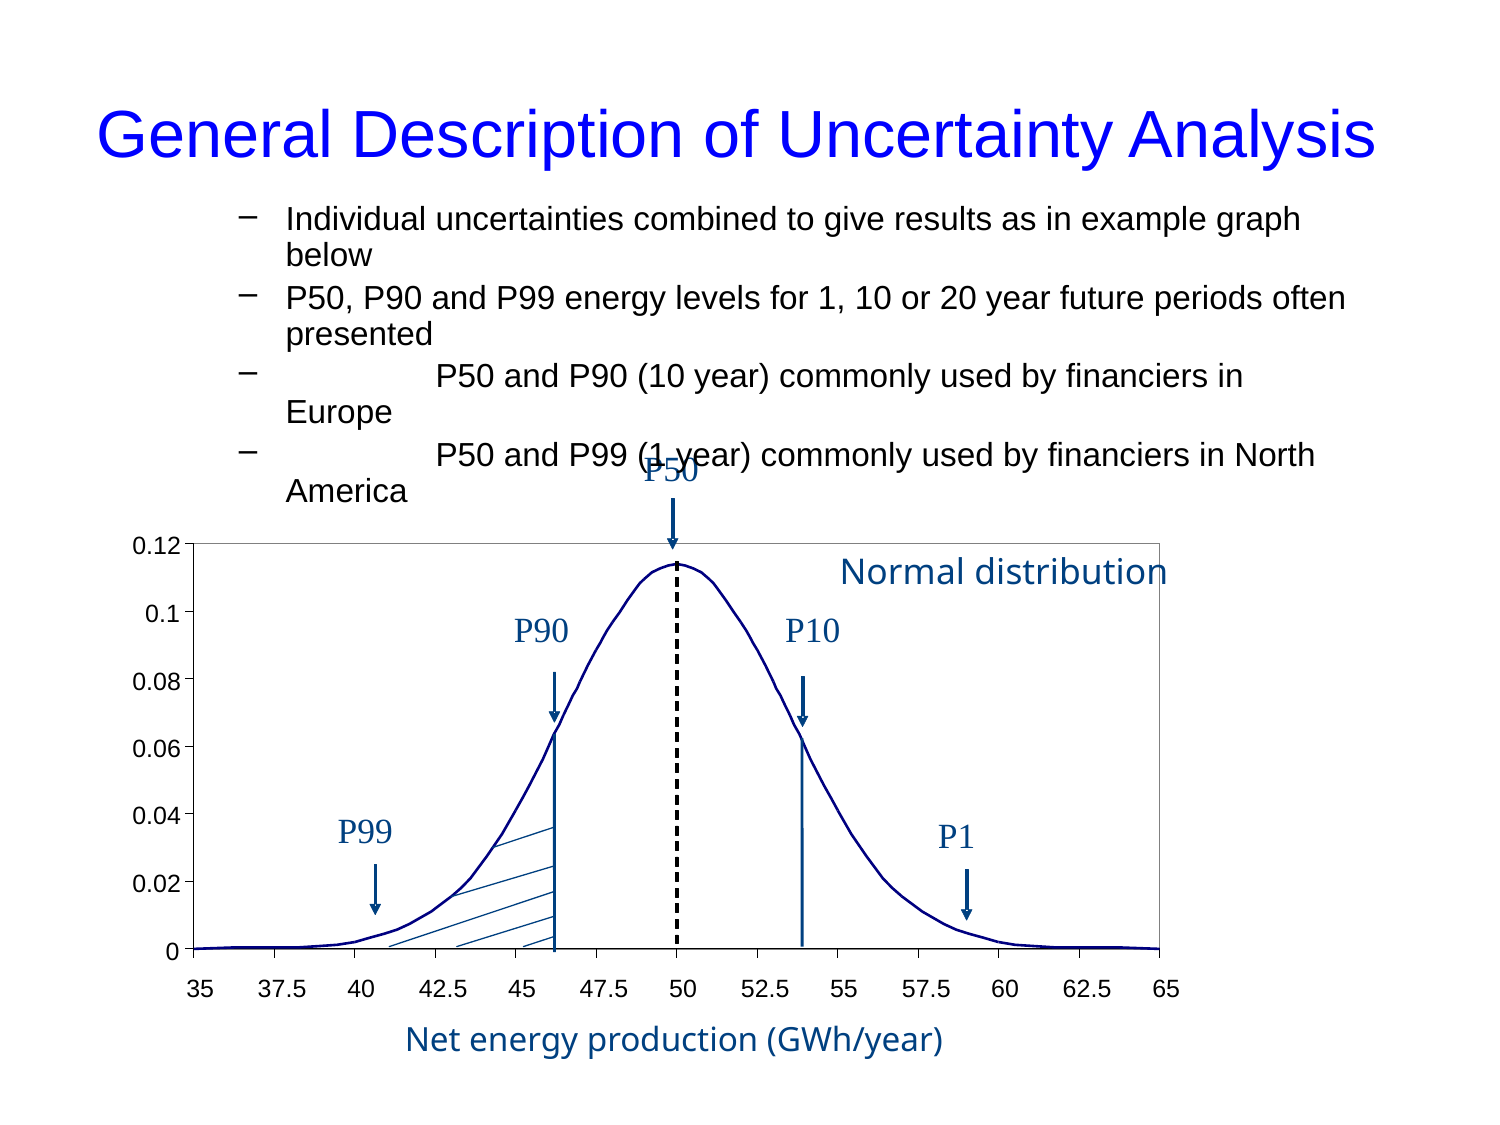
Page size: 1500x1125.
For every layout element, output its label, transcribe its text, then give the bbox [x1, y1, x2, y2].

title General Description of Uncertainty Analysis [62, 37, 1413, 226]
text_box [107, 508, 1201, 1024]
text_box Net energy production (GWh/year) [404, 1032, 944, 1058]
text_box Individual uncertainties combined to give results as in example graph below P50, P90 and P99 energy levels for 1, 10 or 20 year future periods often presented P50 and P90 (10 year) commonly used by financiers in Europe P50 and P99 (1 year) commonly used by financiers in North America [148, 226, 1366, 621]
